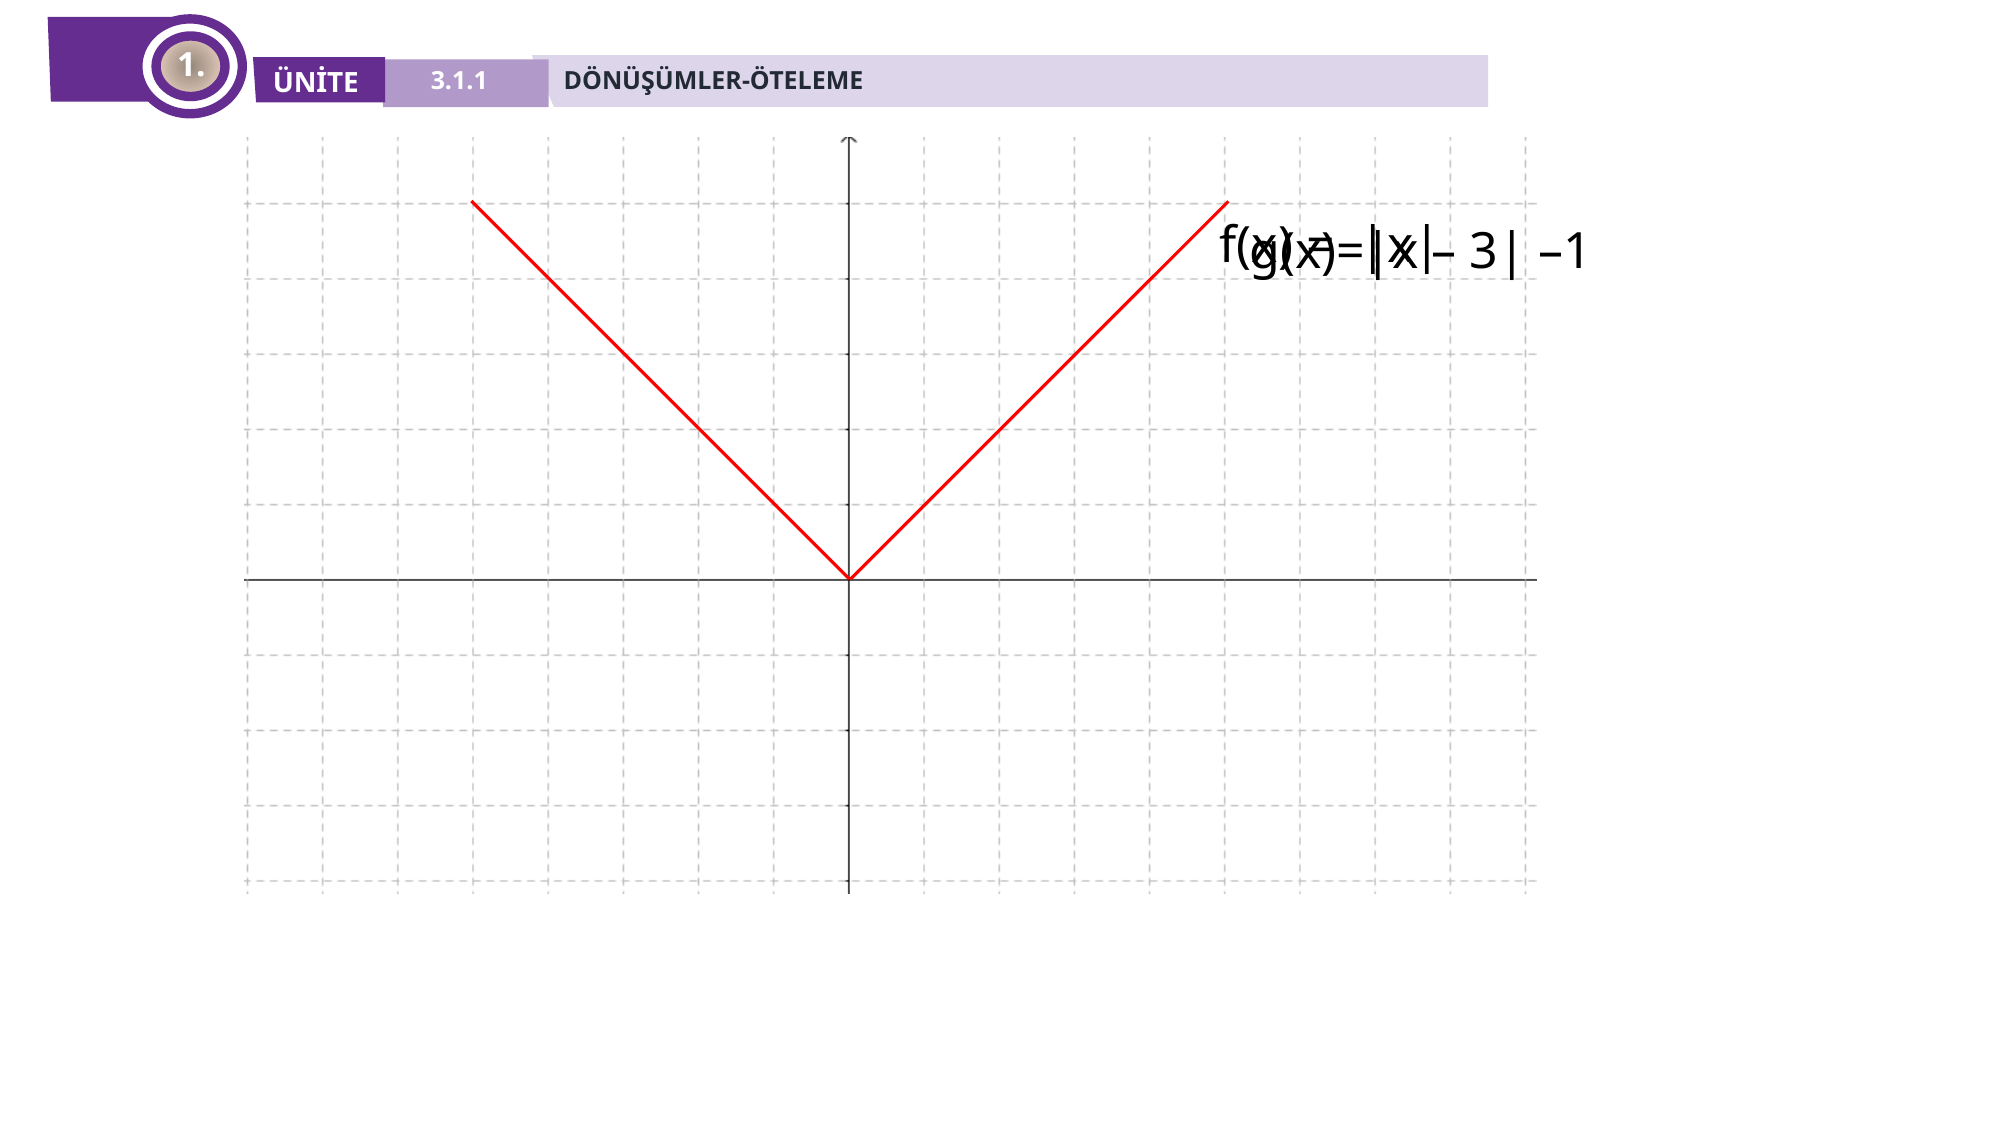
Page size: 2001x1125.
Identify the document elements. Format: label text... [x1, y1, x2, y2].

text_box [471, 201, 1229, 580]
text_box g(x)=|x – 3| –1 [1537, 206, 1758, 286]
picture [243, 137, 1537, 894]
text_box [47, 16, 1552, 114]
